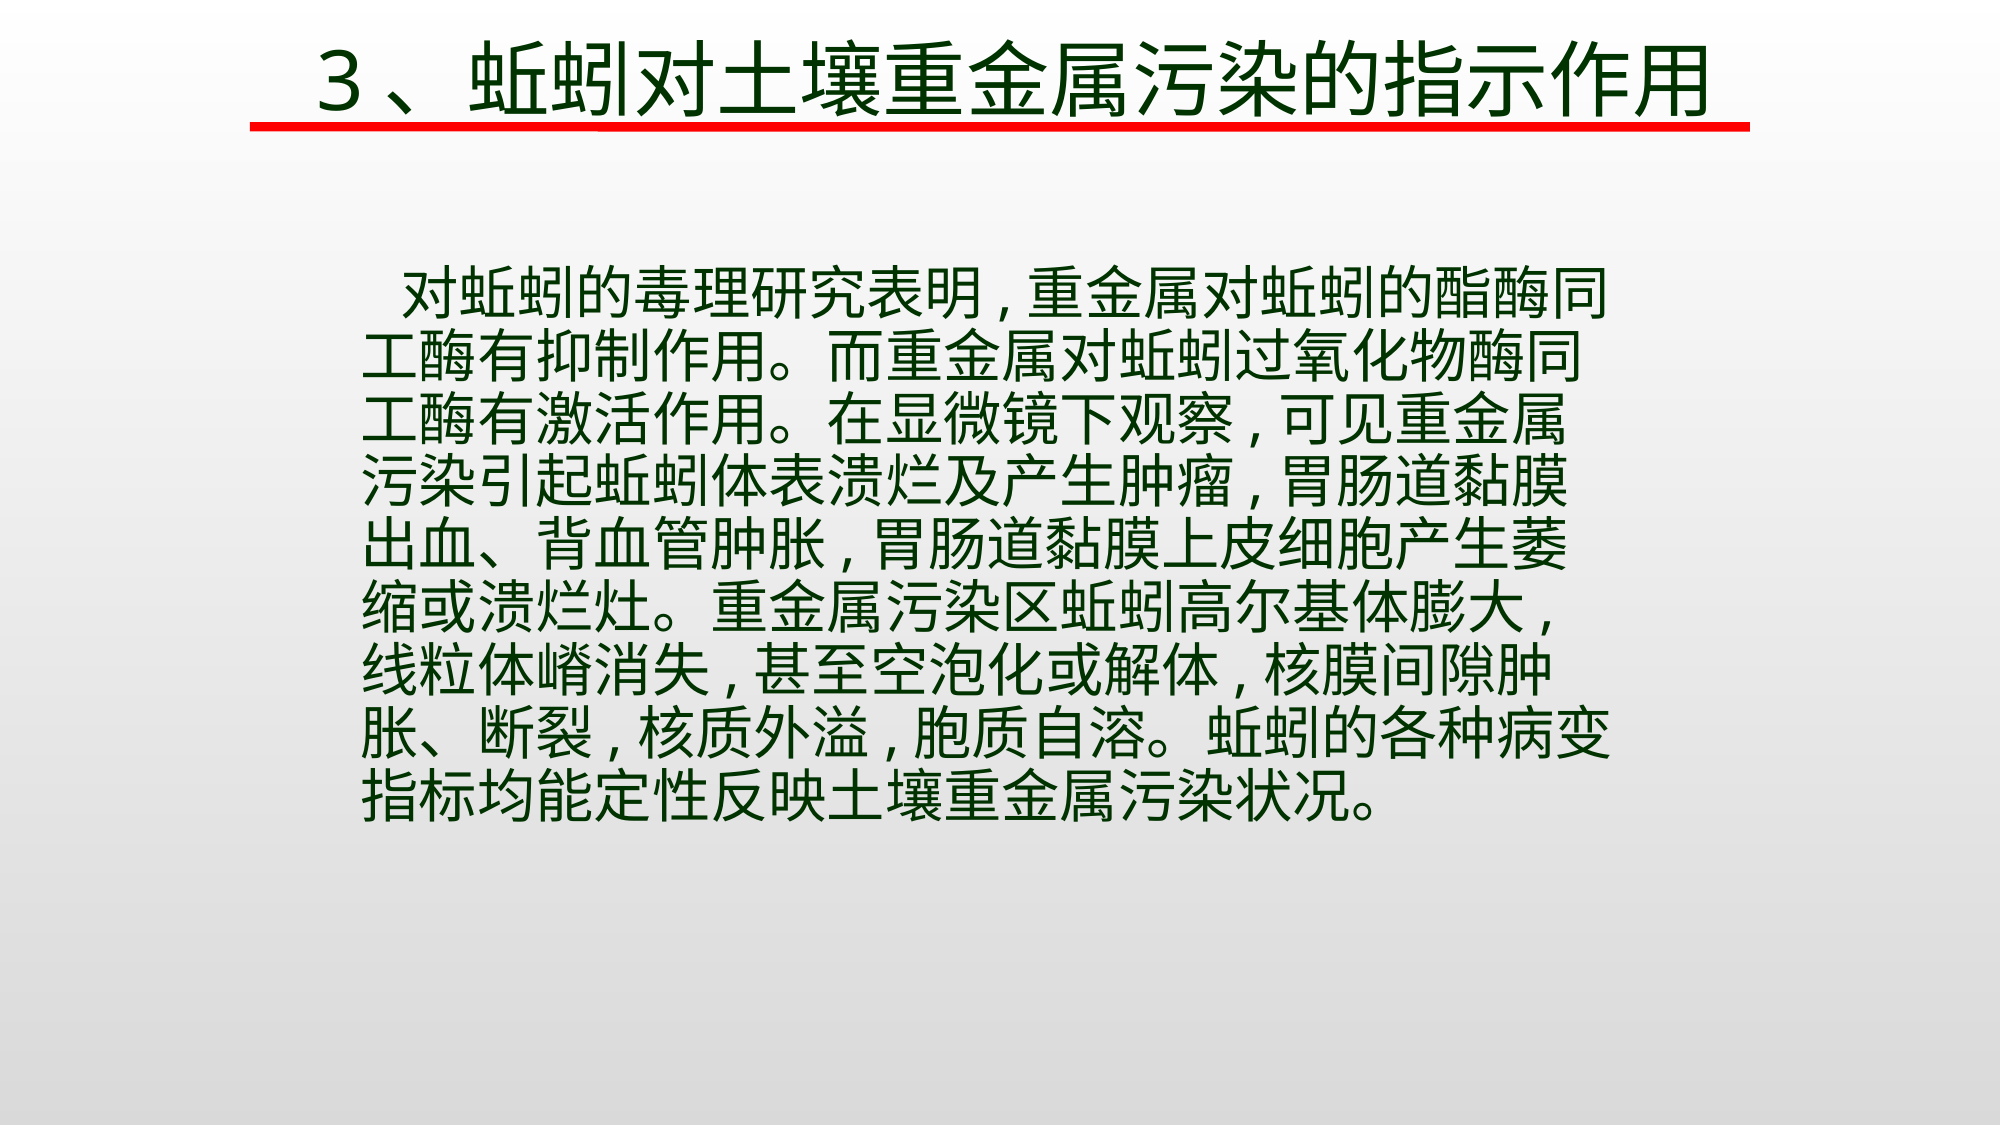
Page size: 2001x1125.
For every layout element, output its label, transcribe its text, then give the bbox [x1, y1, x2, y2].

text_box 对蚯蚓的毒理研究表明,重金属对蚯蚓的酯酶同工酶有抑制作用。而重金属对蚯蚓过氧化物酶同工酶有激活作用。在显微镜下观察,可见重金属污染引起蚯蚓体表溃烂及产生肿瘤,胃肠道黏膜出血、背血管肿胀,胃肠道黏膜上皮细胞产生萎缩或溃烂灶。重金属污染区蚯蚓高尔基体膨大,线粒体嵴消失,甚至空泡化或解体,核膜间隙肿胀、断裂,核质外溢,胞质自溶。蚯蚓的各种病变指标均能定性反映土壤重金属污染状况。 [346, 256, 1636, 838]
text_box 3、蚯蚓对土壤重金属污染的指示作用 [250, 0, 1750, 114]
